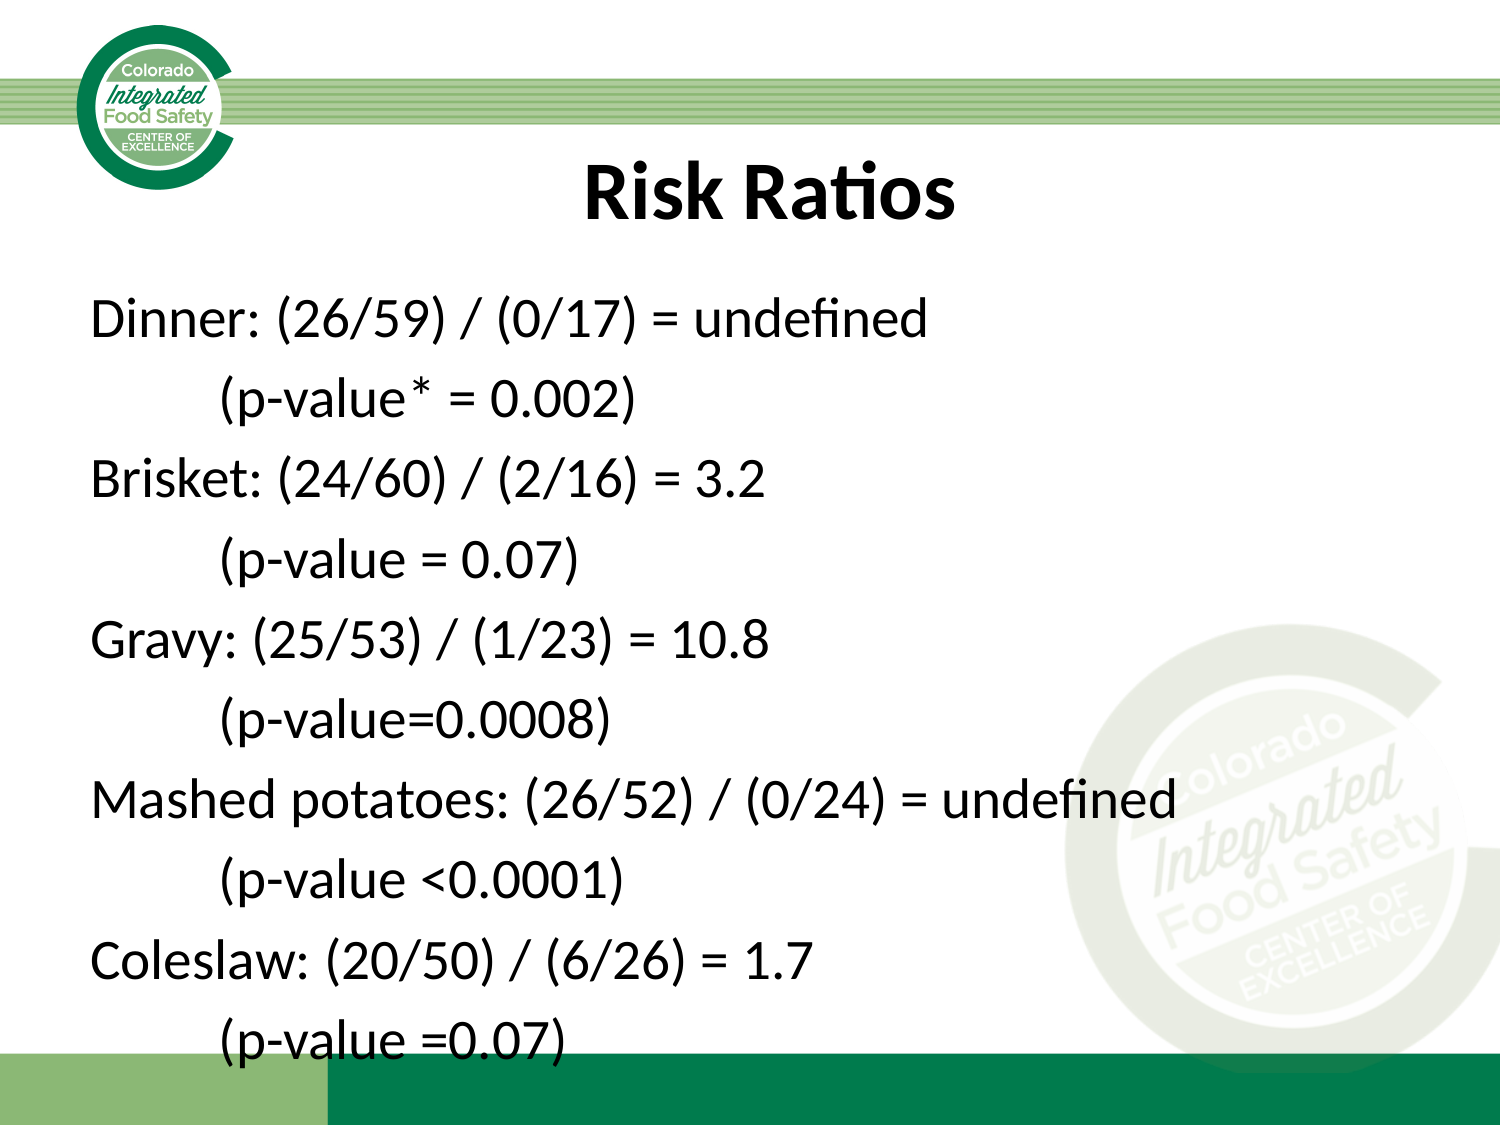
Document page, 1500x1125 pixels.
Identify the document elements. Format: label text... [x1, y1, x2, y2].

list Dinner: (26/59) / (0/17) = undefined (p-value* = 0.002) Brisket: (24/60) / (2/16) = 3.2 (p-value = 0.07) Gravy: (25/53) / (1/23) = 10.8 (p-value=0.0008) Mashed potatoes: (26/52) / (0/24) = undefined (p-value <0.0001) Coleslaw: (20/50) / (6/26) = 1.7 (p-value =0.07) [75, 272, 1466, 1084]
picture [0, 25, 1500, 1125]
title Risk Ratios [75, 100, 1466, 272]
